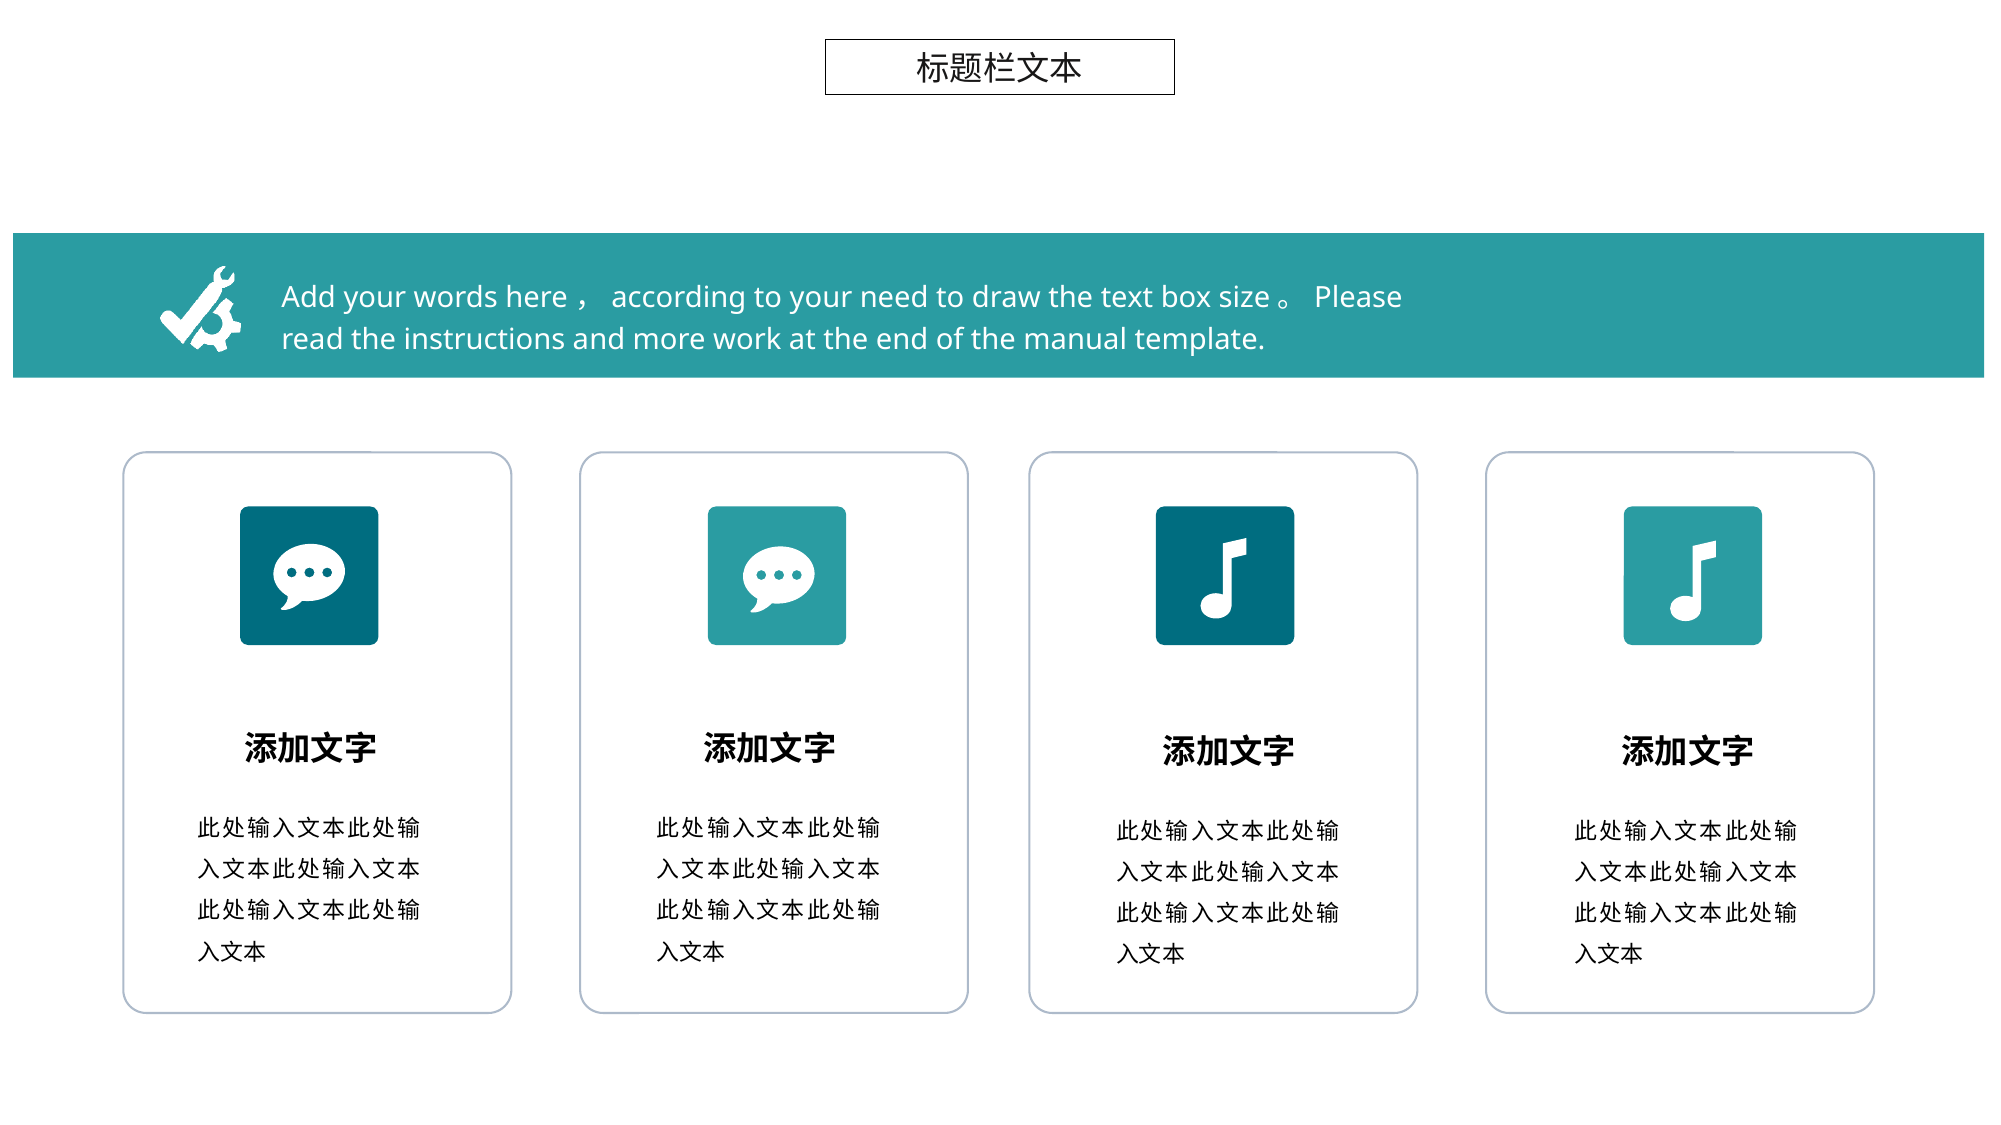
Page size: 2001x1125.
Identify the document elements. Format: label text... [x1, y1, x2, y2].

text_box [743, 546, 815, 613]
text_box [707, 506, 847, 646]
text_box [1486, 452, 1875, 1013]
text_box [580, 452, 968, 1013]
text_box 此处输入文本此处输入文本此处输入文本此处输入文本此处输入文本 [182, 792, 436, 973]
text_box [123, 452, 512, 1013]
text_box [1200, 537, 1247, 619]
text_box 此处输入文本此处输入文本此处输入文本此处输入文本此处输入文本 [1560, 795, 1813, 975]
text_box 此处输入文本此处输入文本此处输入文本此处输入文本此处输入文本 [1101, 795, 1355, 975]
text_box [1623, 506, 1763, 646]
text_box [13, 233, 1985, 378]
text_box 添加文字 [1606, 722, 1799, 778]
text_box 添加文字 [1148, 722, 1340, 778]
picture [160, 266, 241, 352]
text_box [1670, 540, 1716, 622]
text_box [273, 543, 345, 610]
text_box 添加文字 [229, 719, 421, 775]
text_box 标题栏文本 [825, 39, 1175, 95]
text_box [1029, 452, 1418, 1013]
text_box 添加文字 [688, 719, 881, 775]
text_box [240, 506, 379, 646]
text_box 此处输入文本此处输入文本此处输入文本此处输入文本此处输入文本 [642, 792, 895, 973]
text_box Add your words here，according to your need to draw the text box size。Please read the instructions and more work at the end of the manual template. [281, 271, 1443, 356]
